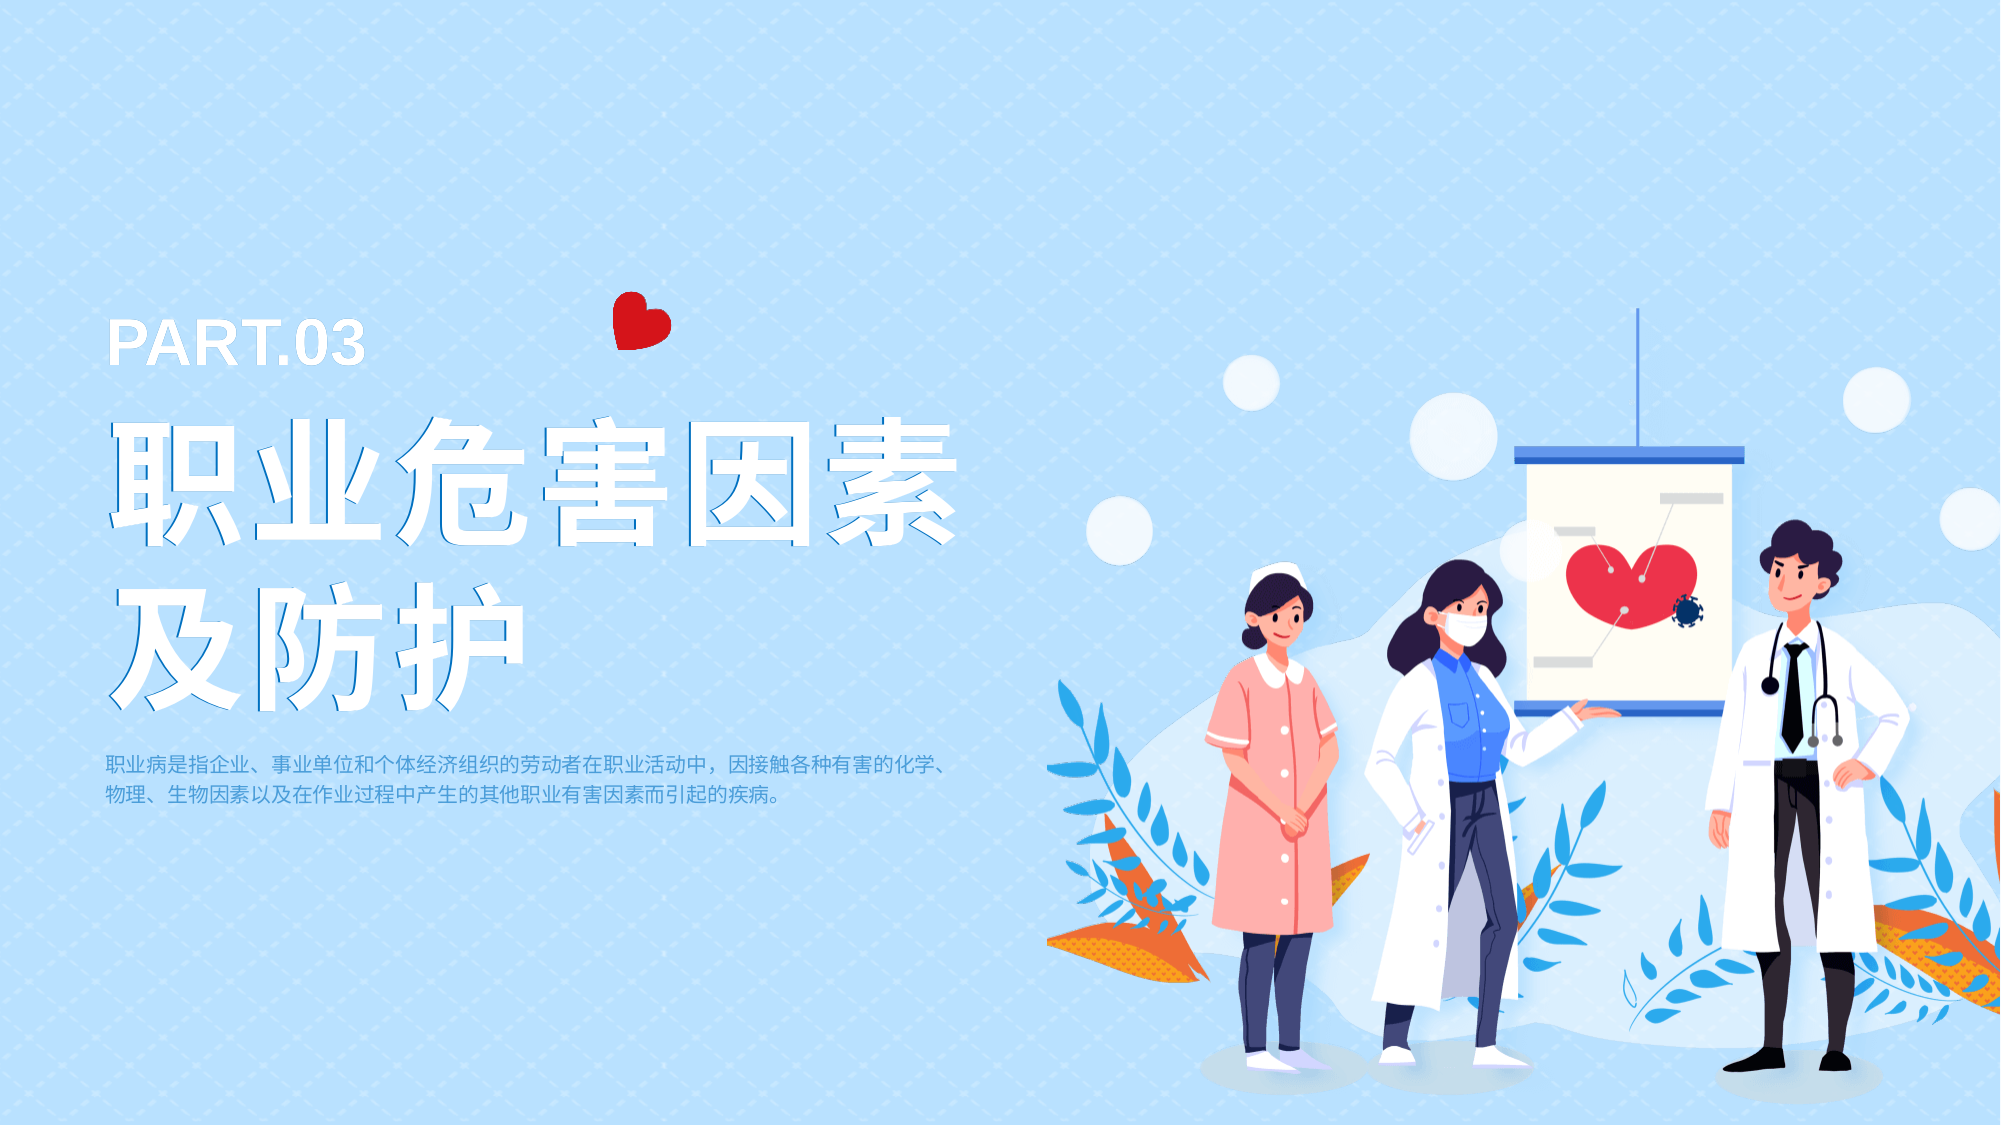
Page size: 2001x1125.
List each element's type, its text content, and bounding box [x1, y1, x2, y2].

text_box 职业病是指企业、事业单位和个体经济组织的劳动者在职业活动中，因接触各种有害的化学、物理、生物因素以及在作业过程中产生的其他职业有害因素而引起的疾病。 [90, 739, 965, 815]
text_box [90, 390, 1069, 739]
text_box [90, 291, 672, 388]
picture [0, 0, 2000, 1125]
